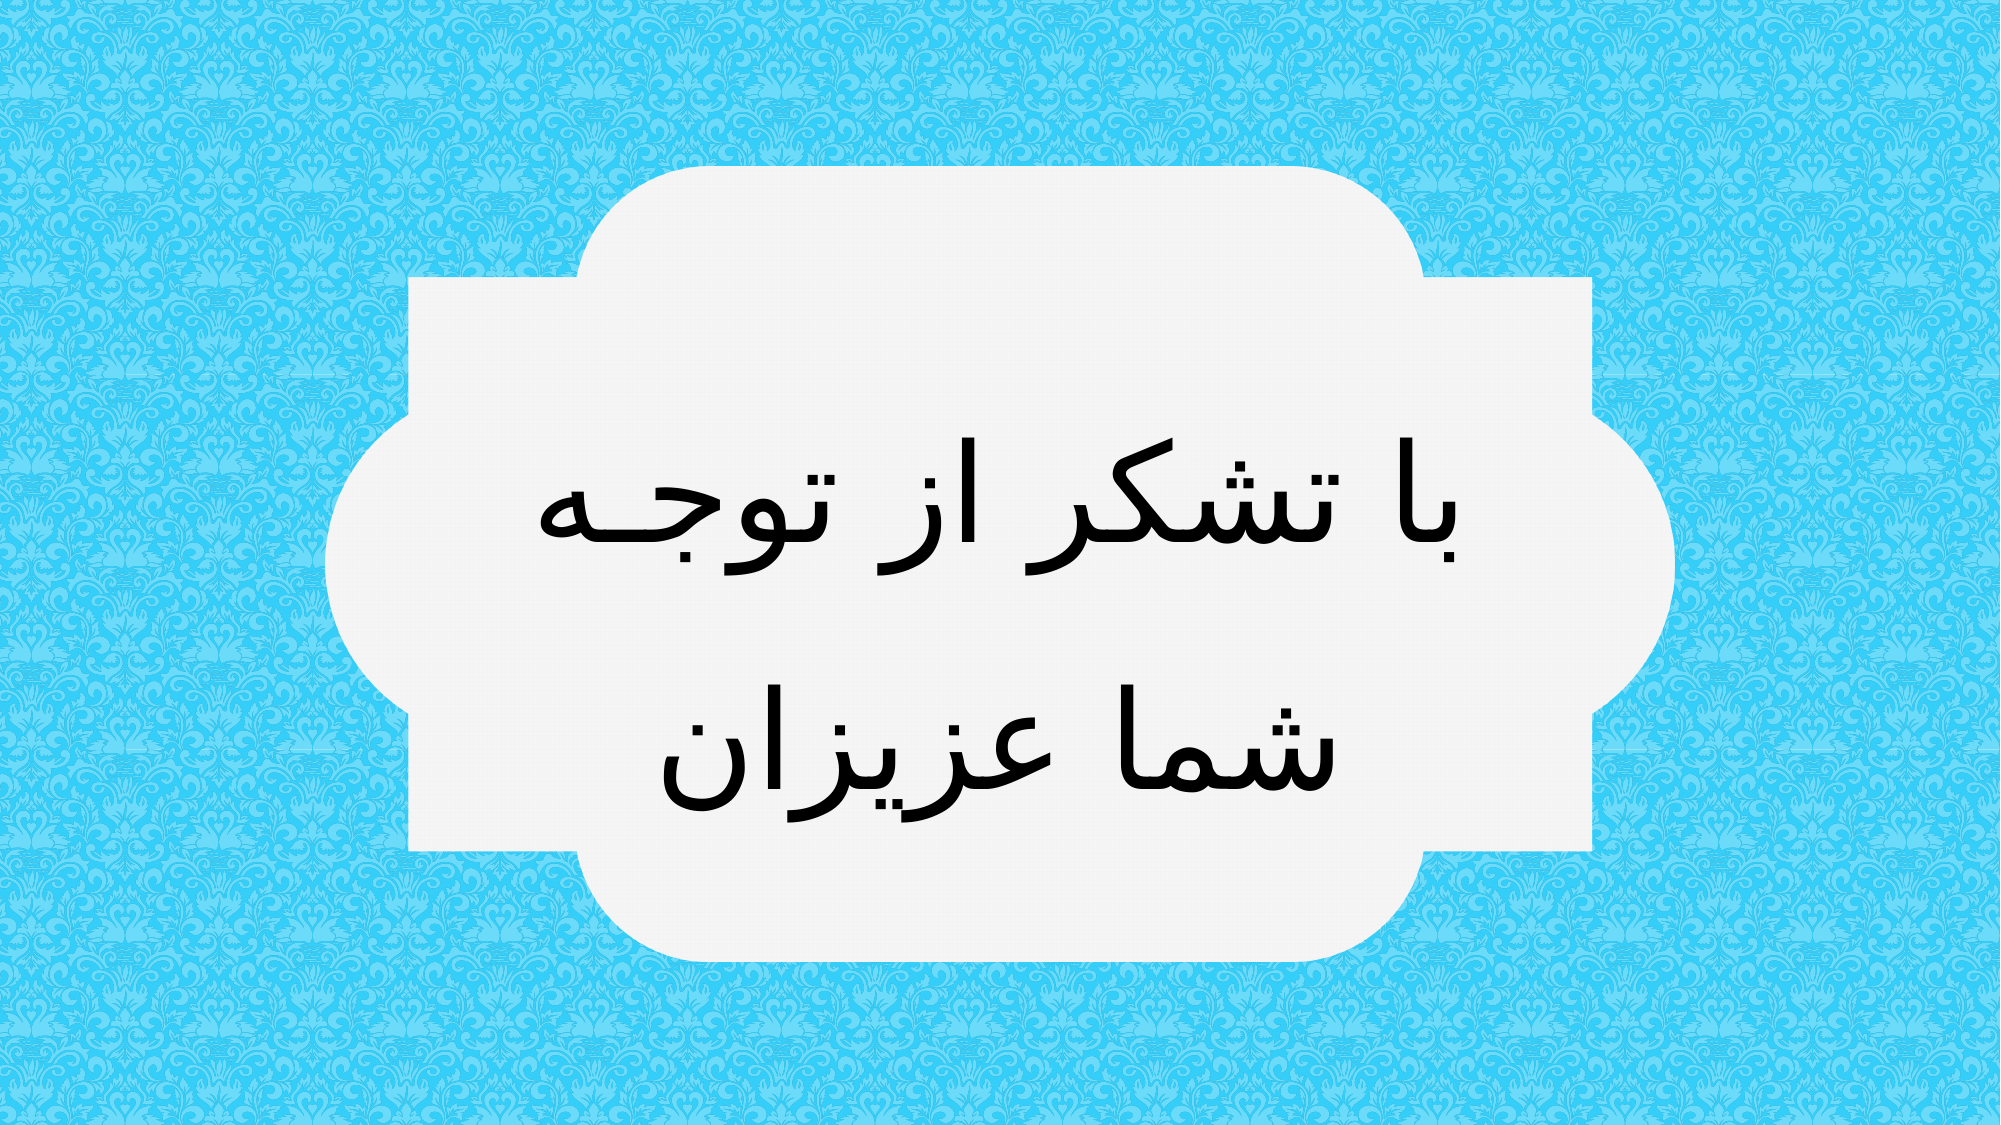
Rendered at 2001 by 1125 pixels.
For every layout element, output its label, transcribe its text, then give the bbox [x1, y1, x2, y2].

text_box با تشکر از توجـه شما عزیزان [482, 315, 1518, 825]
picture [0, 0, 2000, 1125]
